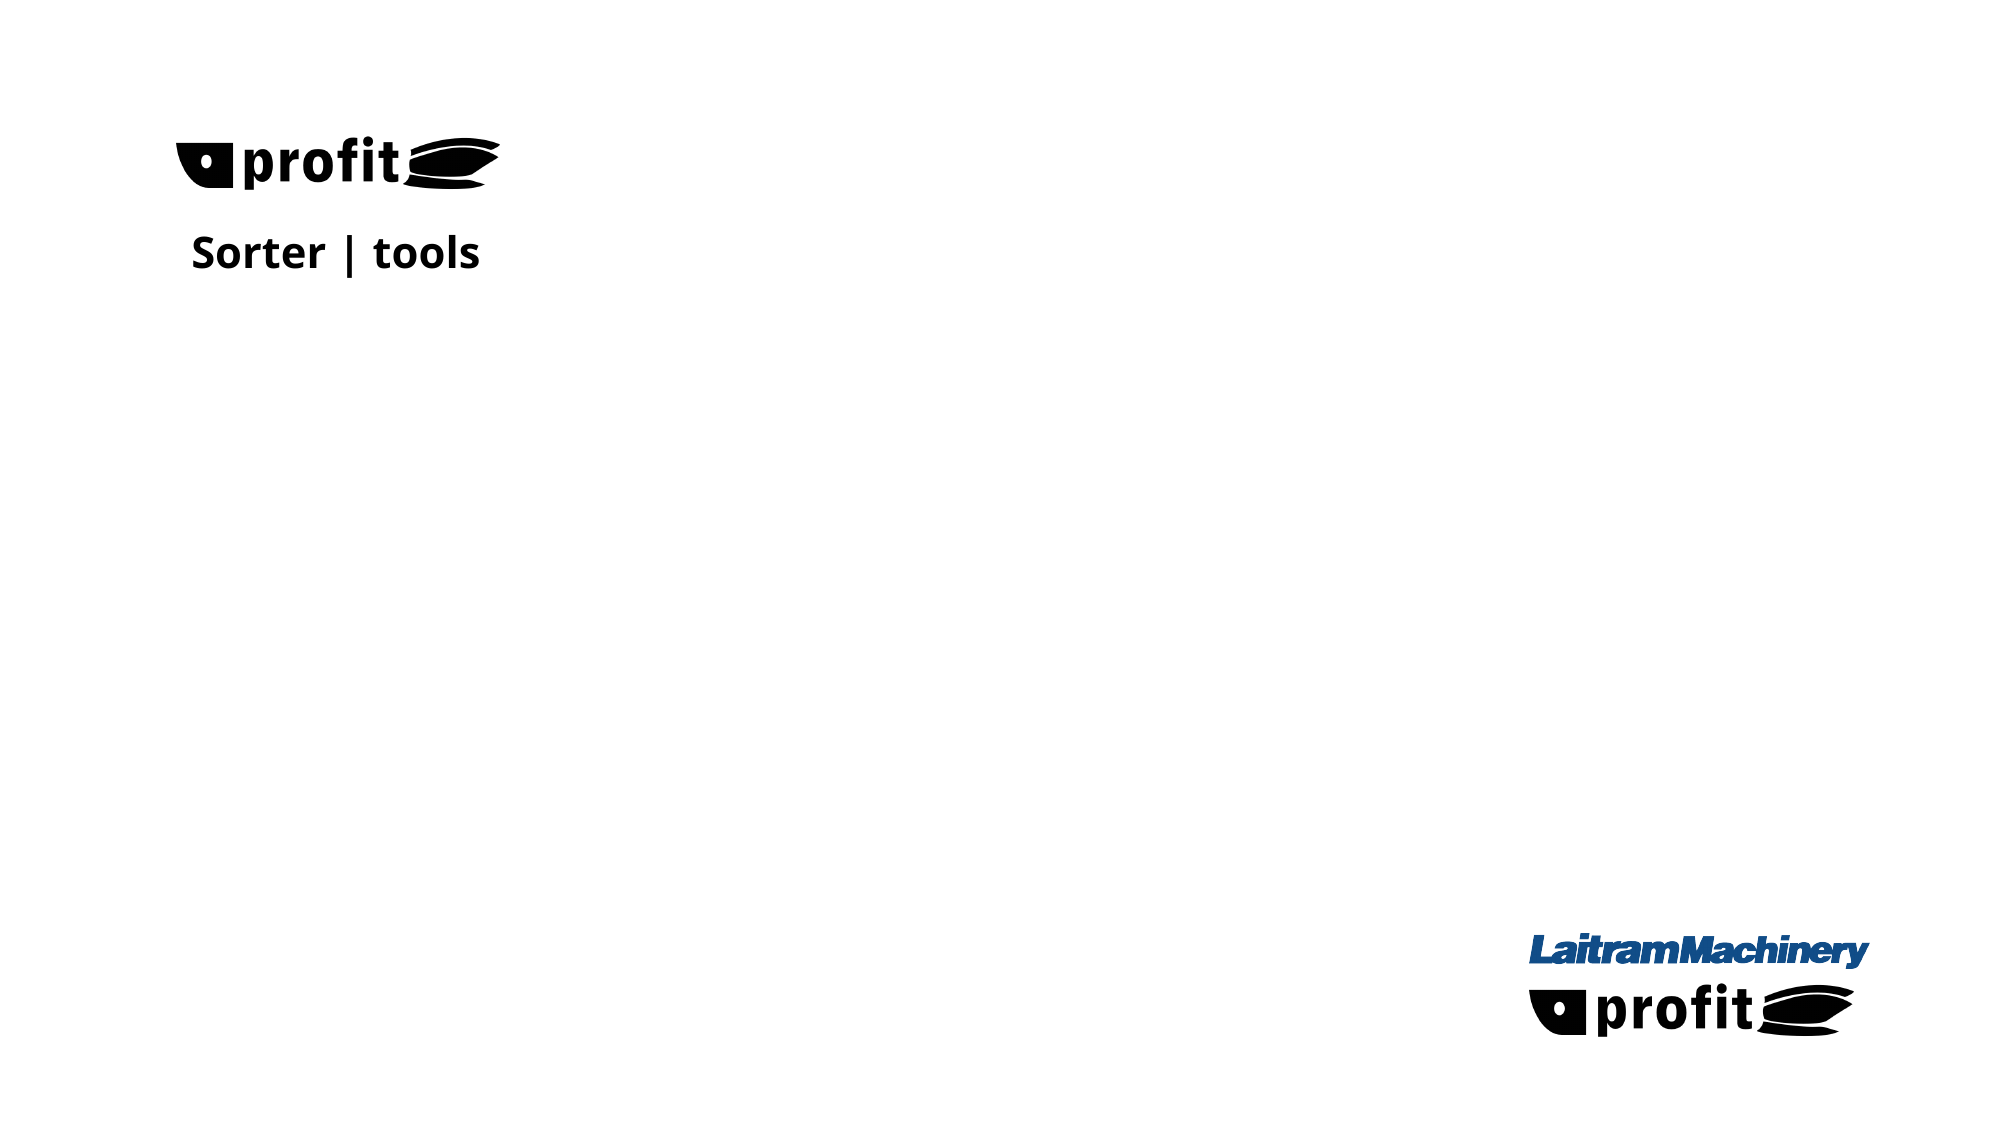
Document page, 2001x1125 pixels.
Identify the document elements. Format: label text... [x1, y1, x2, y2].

picture [176, 136, 500, 190]
picture [1529, 982, 1854, 1037]
text_box Sorter | tools [176, 208, 1205, 359]
picture [1529, 933, 1870, 969]
